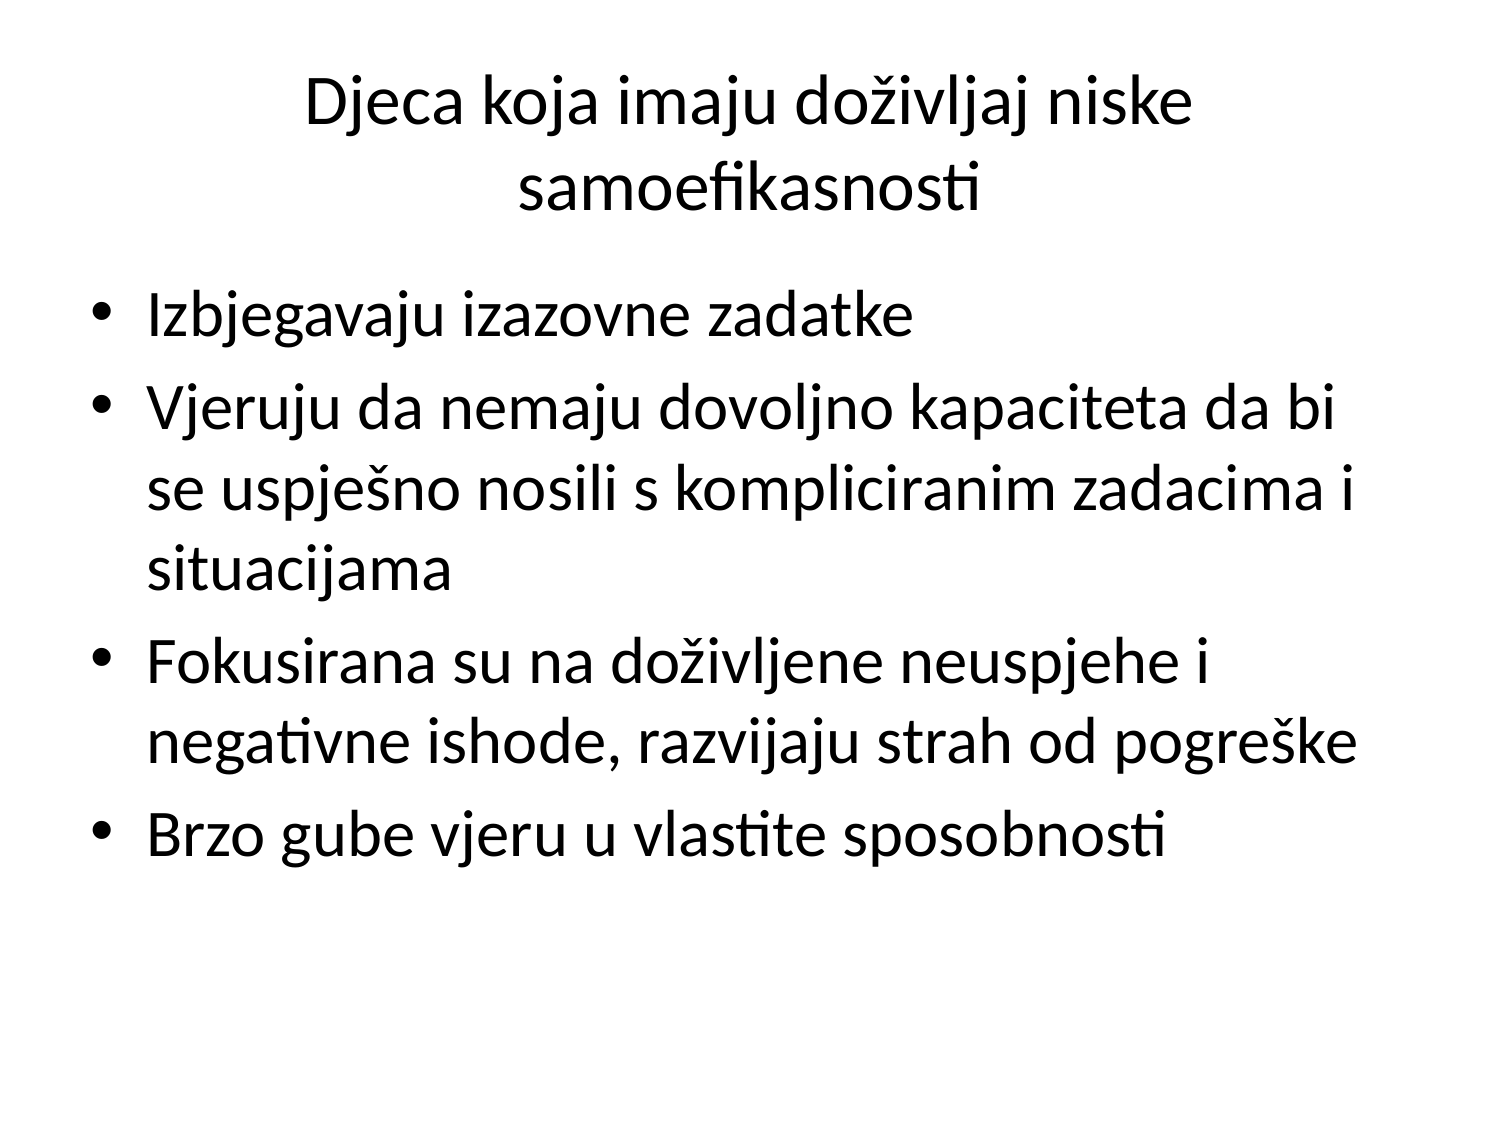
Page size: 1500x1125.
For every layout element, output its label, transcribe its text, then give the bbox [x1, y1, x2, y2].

list Izbjegavaju izazovne zadatke Vjeruju da nemaju dovoljno kapaciteta da bi se uspješno nosili s kompliciranim zadacima i situacijama Fokusirana su na doživljene neuspjehe i negativne ishode, razvijaju strah od pogreške Brzo gube vjeru u vlastite sposobnosti [75, 262, 1425, 1005]
title Djeca koja imaju doživljaj niske samoefikasnosti [75, 45, 1425, 233]
